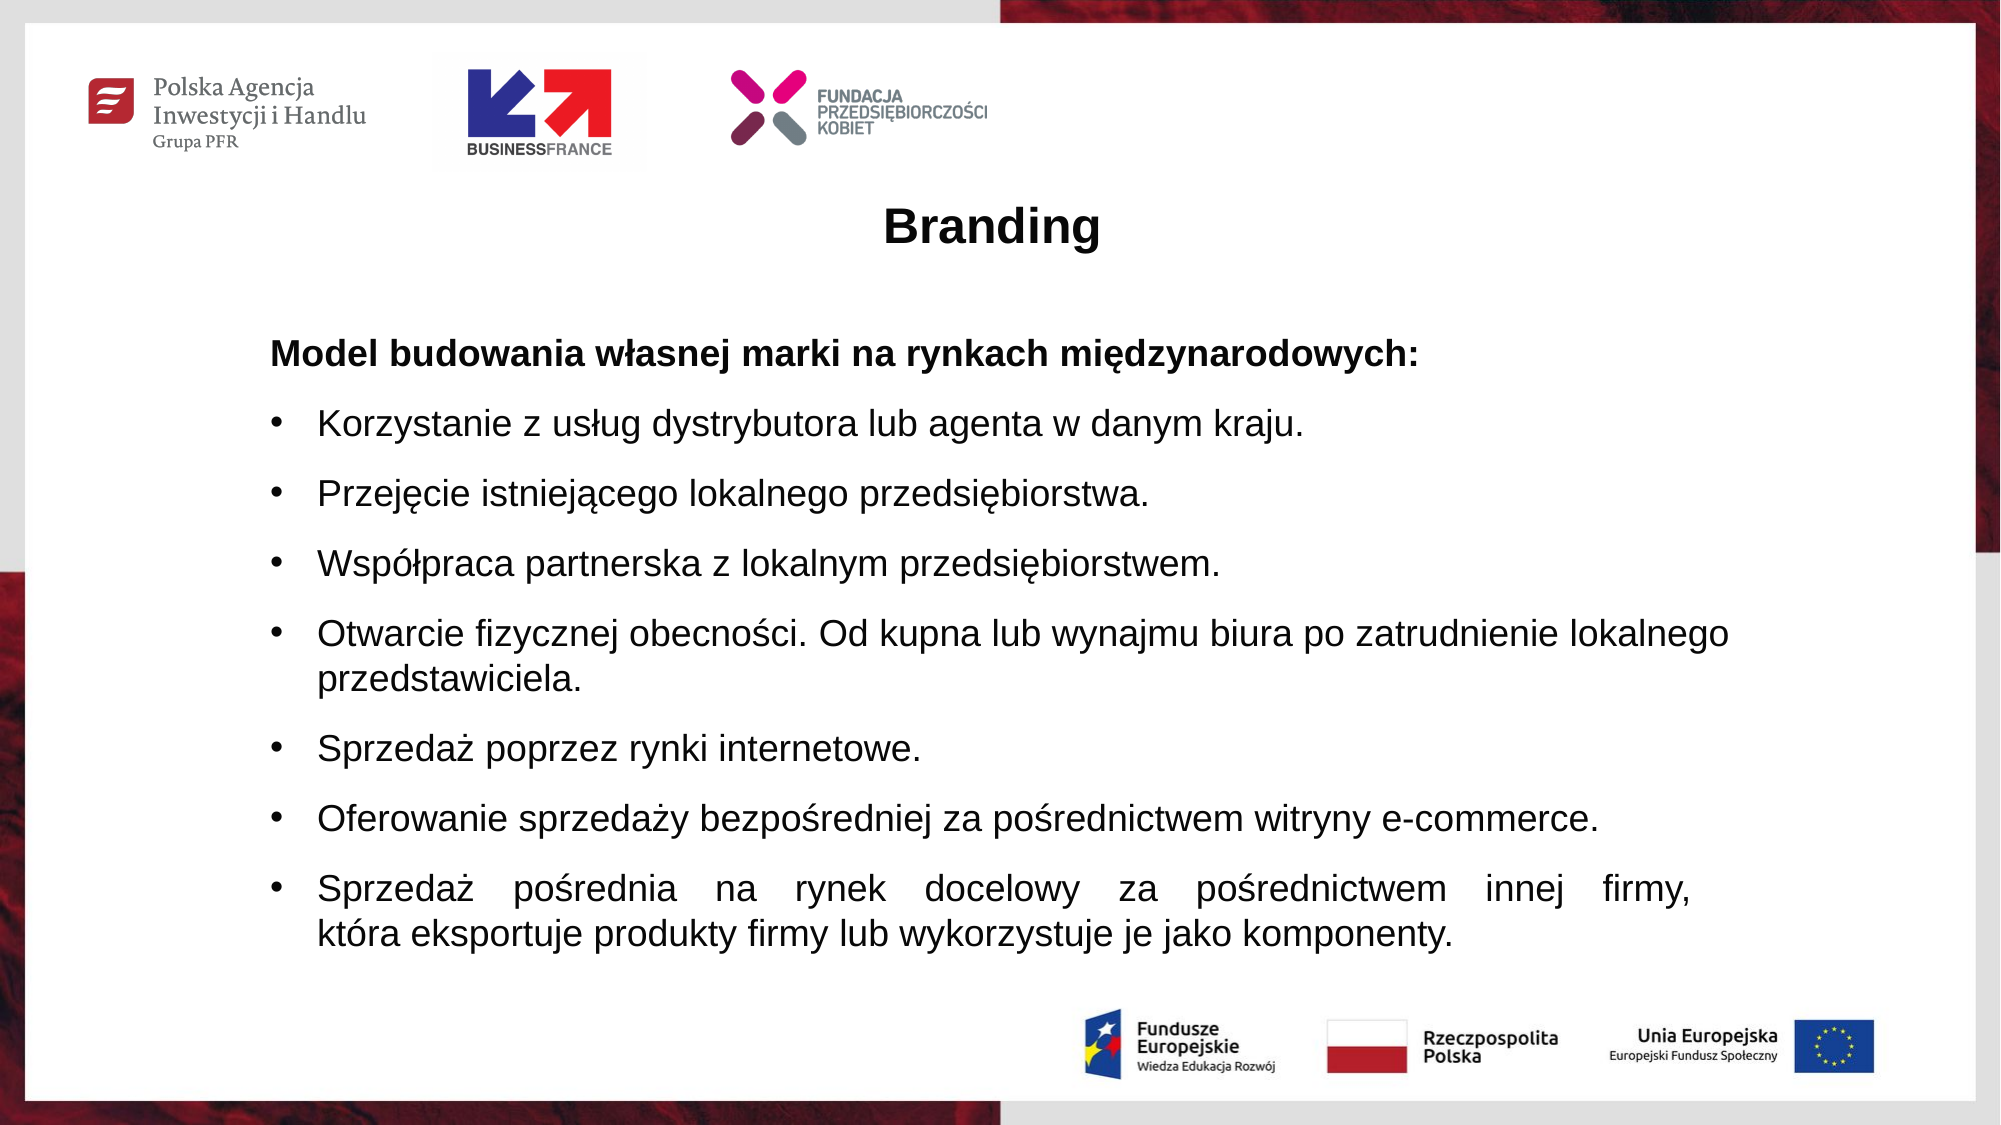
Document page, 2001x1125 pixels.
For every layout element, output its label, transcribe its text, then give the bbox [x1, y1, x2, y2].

text_box Model budowania własnej marki na rynkach międzynarodowych: Korzystanie z usług dystrybutora lub agenta w danym kraju. Przejęcie istniejącego lokalnego przedsiębiorstwa. Współpraca partnerska z lokalnym przedsiębiorstwem. Otwarcie fizycznej obecności. Od kupna lub wynajmu biura po zatrudnienie lokalnego przedstawiciela. Sprzedaż poprzez rynki internetowe. Oferowanie sprzedaży bezpośredniej za pośrednictwem witryny e-commerce. Sprzedaż pośrednia na rynek docelowy za pośrednictwem innej firmy, która eksportuje produkty firmy lub wykorzystuje je jako komponenty. [265, 324, 1734, 958]
picture [0, 0, 2001, 1125]
text_box Branding [453, 182, 1547, 259]
